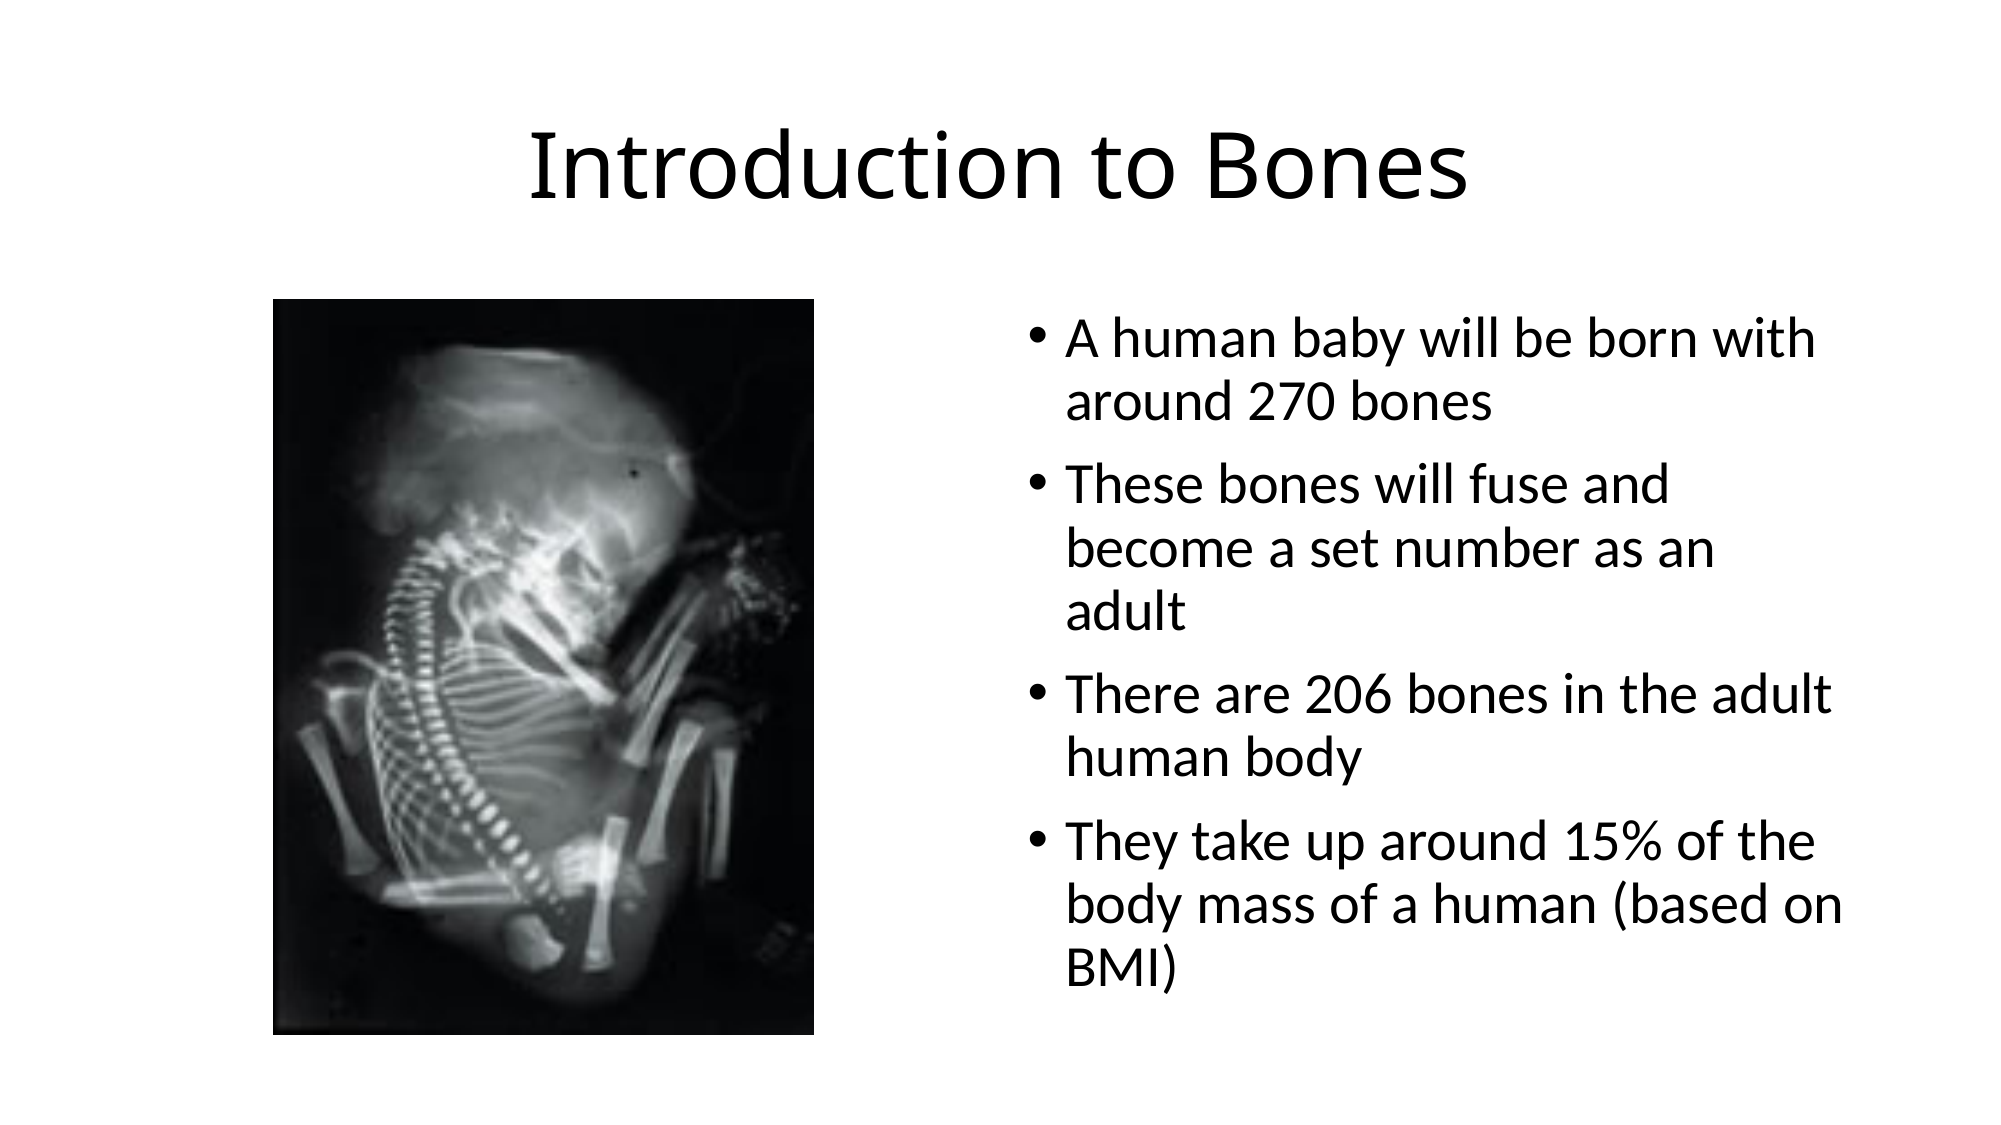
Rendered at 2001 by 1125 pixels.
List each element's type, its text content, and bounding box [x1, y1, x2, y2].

list A human baby will be born with around 270 bones These bones will fuse and become a set number as an adult There are 206 bones in the adult human body They take up around 15% of the body mass of a human (based on BMI) [1012, 299, 1863, 1014]
picture [273, 299, 814, 1035]
title Introduction to Bones [137, 59, 1863, 278]
